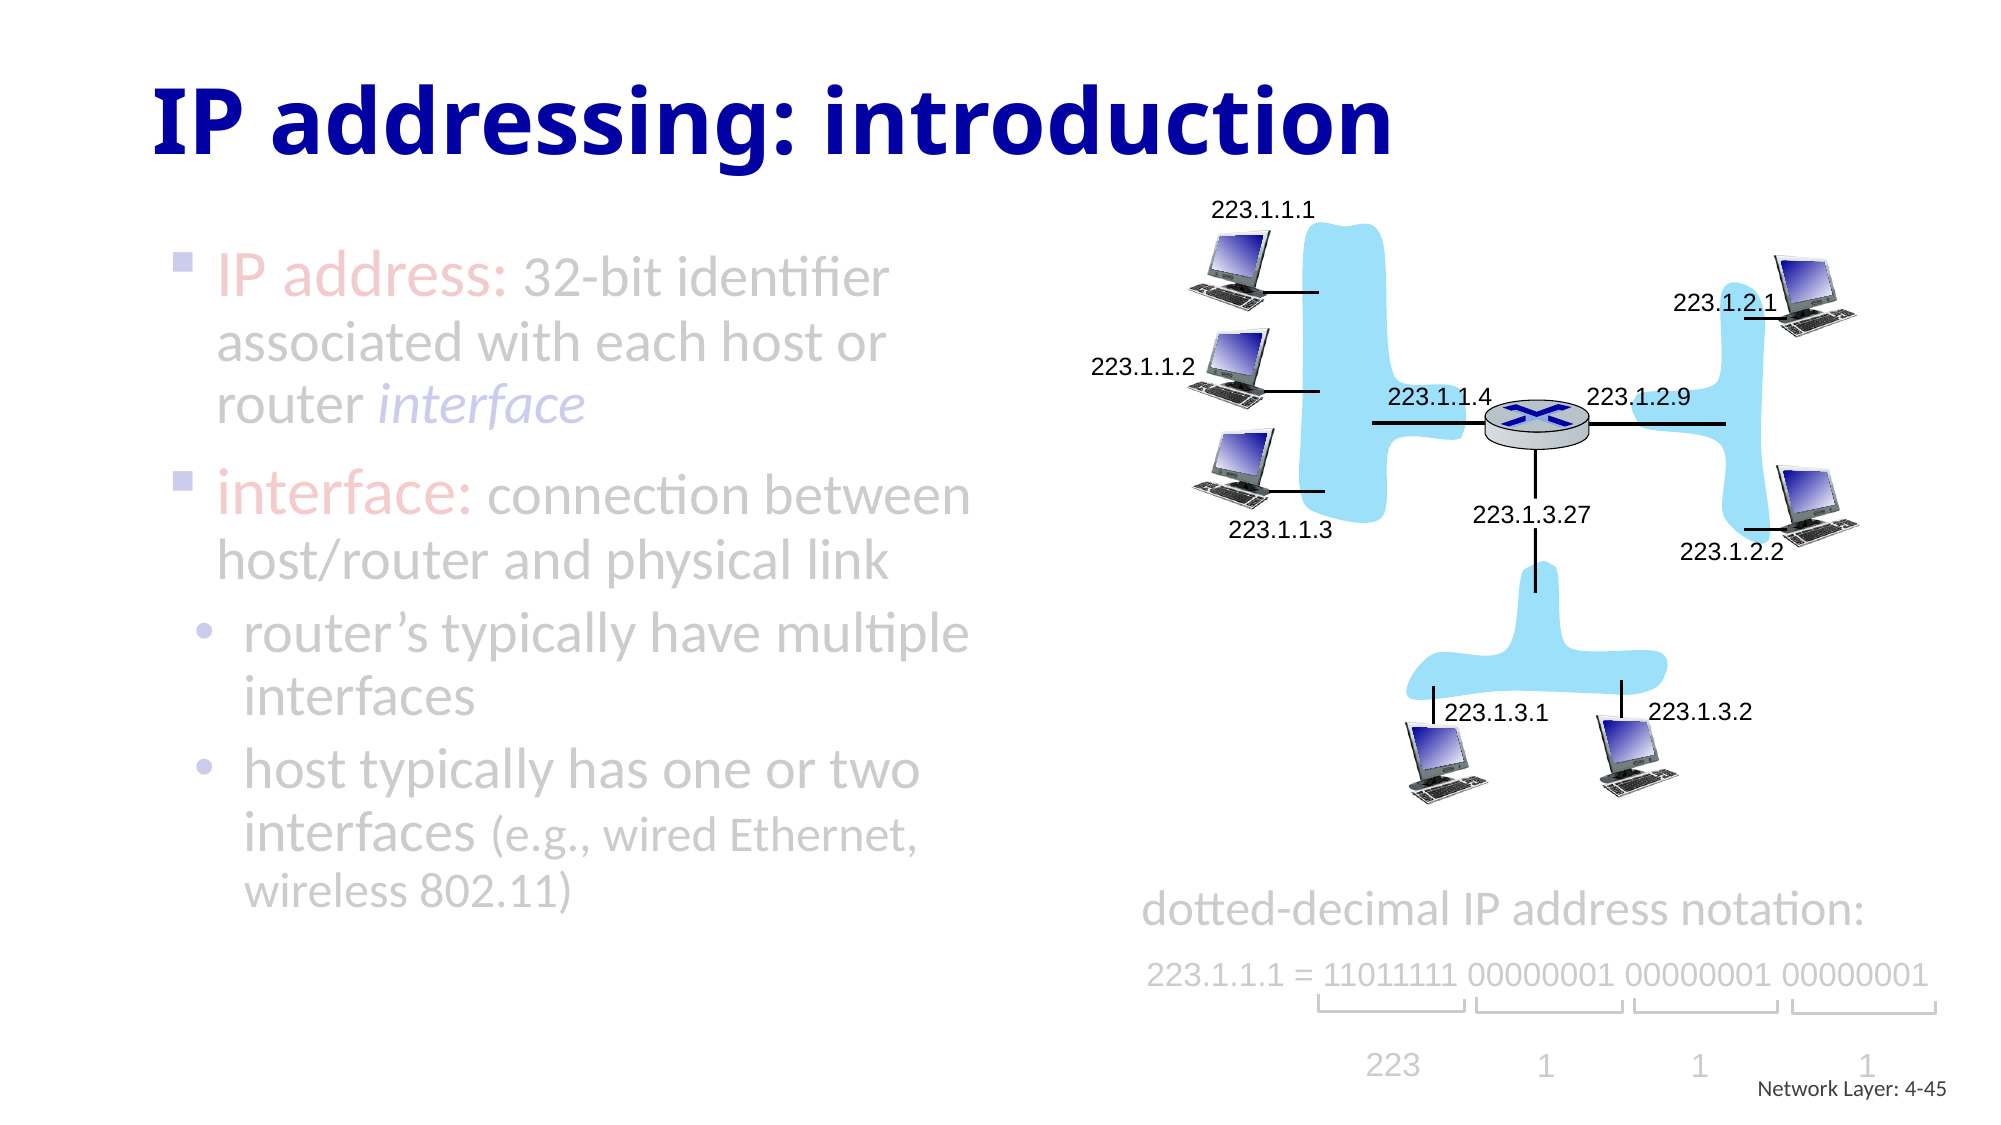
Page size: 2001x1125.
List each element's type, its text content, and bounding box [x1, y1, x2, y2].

text_box [1298, 223, 1467, 523]
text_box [1402, 718, 1509, 811]
text_box [1406, 561, 1668, 700]
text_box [1167, 226, 1273, 318]
text_box [95, 205, 1062, 1059]
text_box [1773, 461, 1880, 554]
text_box 223.1.1.1 [1196, 185, 1332, 231]
text_box 223.1.2.1 [1658, 279, 1771, 325]
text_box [1171, 424, 1277, 516]
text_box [1457, 491, 1608, 537]
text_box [1124, 945, 1953, 1101]
text_box 223.1.3.2 [1633, 688, 1769, 733]
slide_number Network Layer: 4-45 [1512, 1056, 1963, 1117]
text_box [1166, 324, 1272, 416]
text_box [1075, 343, 1166, 389]
text_box 223.1.2.9 [1571, 373, 1707, 419]
text_box 223.1.1.3 [1213, 506, 1349, 552]
text_box 223.1.2.2 [1665, 528, 1800, 573]
title IP addressing: introduction [137, 51, 1863, 198]
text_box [1593, 711, 1699, 804]
text_box 223.1.1.4 [1372, 373, 1508, 418]
text_box [1636, 325, 1771, 528]
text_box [1771, 251, 1877, 344]
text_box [1485, 399, 1589, 450]
text_box 223.1.3.1 [1435, 688, 1565, 734]
text_box [986, 846, 1952, 1125]
